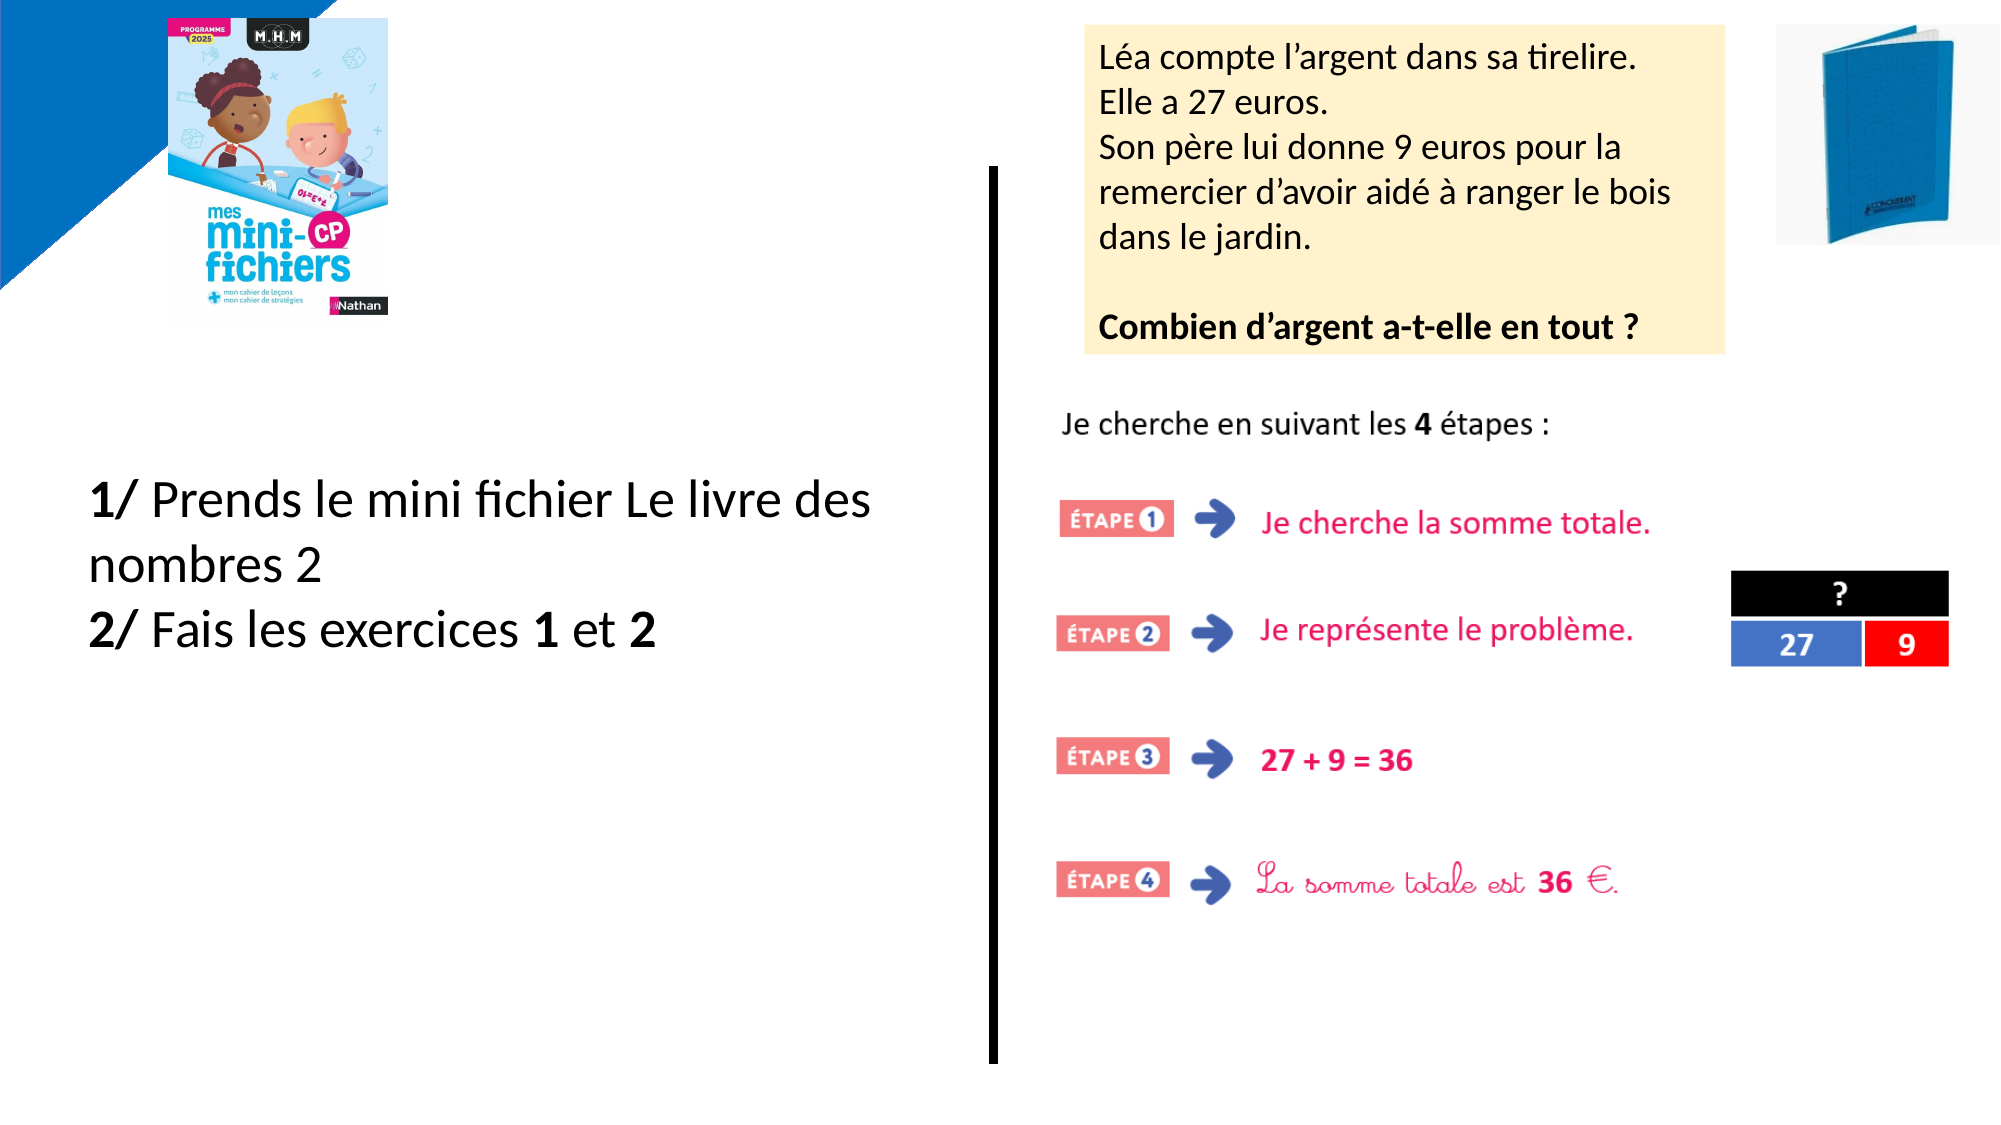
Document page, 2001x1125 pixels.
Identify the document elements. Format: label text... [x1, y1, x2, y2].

picture [1776, 24, 2000, 245]
text_box [0, 0, 337, 290]
text_box 1/ Prends le mini fichier Le livre des nombres 2 2/ Fais les exercices 1 et 2 [73, 456, 993, 667]
picture [168, 18, 388, 330]
picture [1050, 401, 1951, 907]
text_box Léa compte l’argent dans sa tirelire. Elle a 27 euros. Son père lui donne 9 euros pour la remercier d’avoir aidé à ranger le bois dans le jardin. Combien d’argent a-t-elle en tout ? [1084, 24, 1726, 355]
